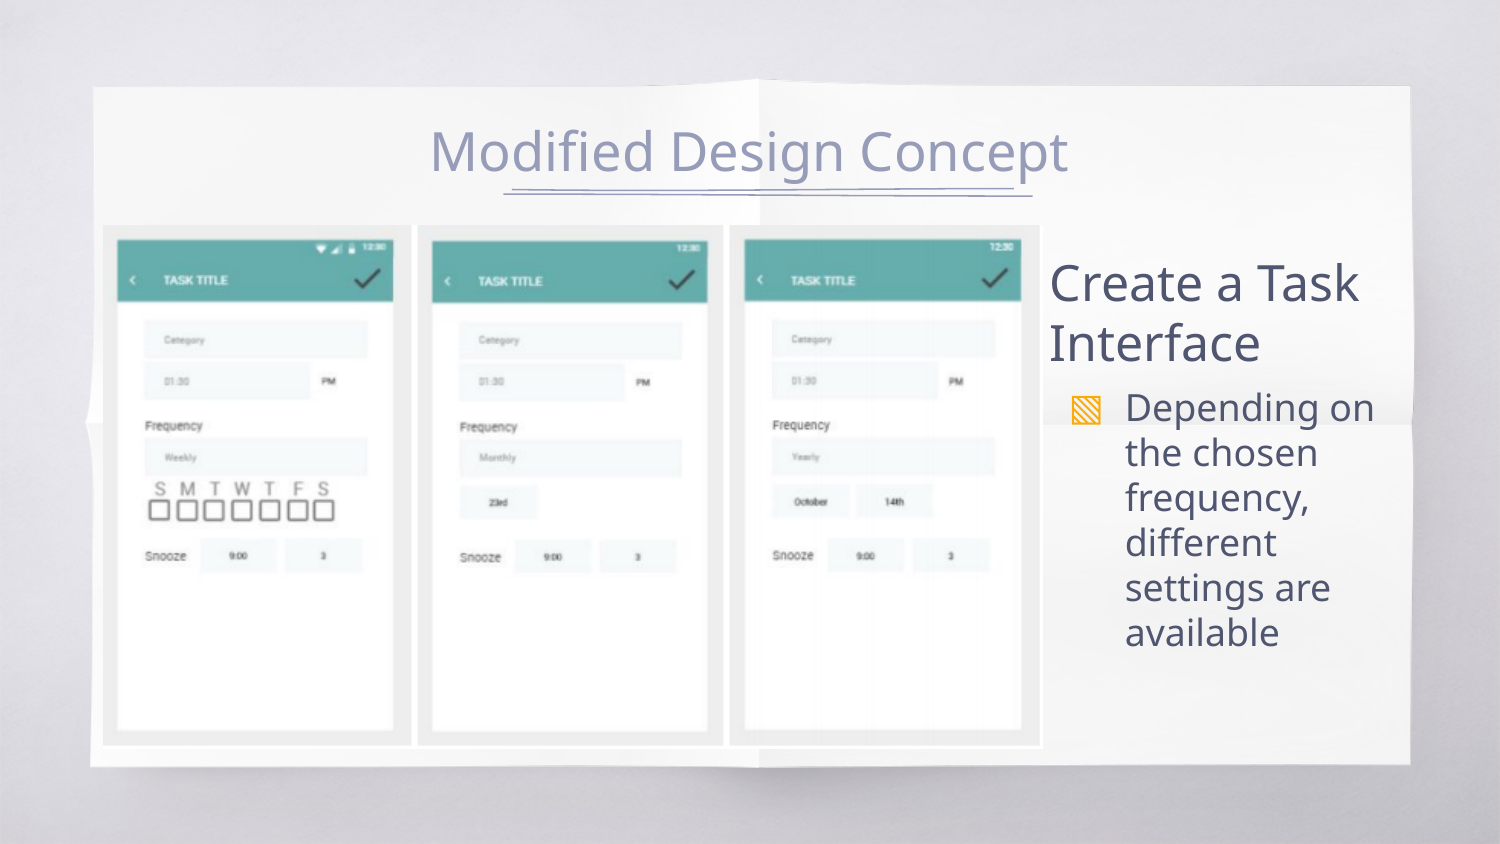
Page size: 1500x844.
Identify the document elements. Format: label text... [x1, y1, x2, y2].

list Create a Task Interface Depending on the chosen frequency, different settings are available [1047, 236, 1393, 739]
picture [0, 0, 1500, 844]
title Modified Design Concept [168, 84, 1332, 197]
